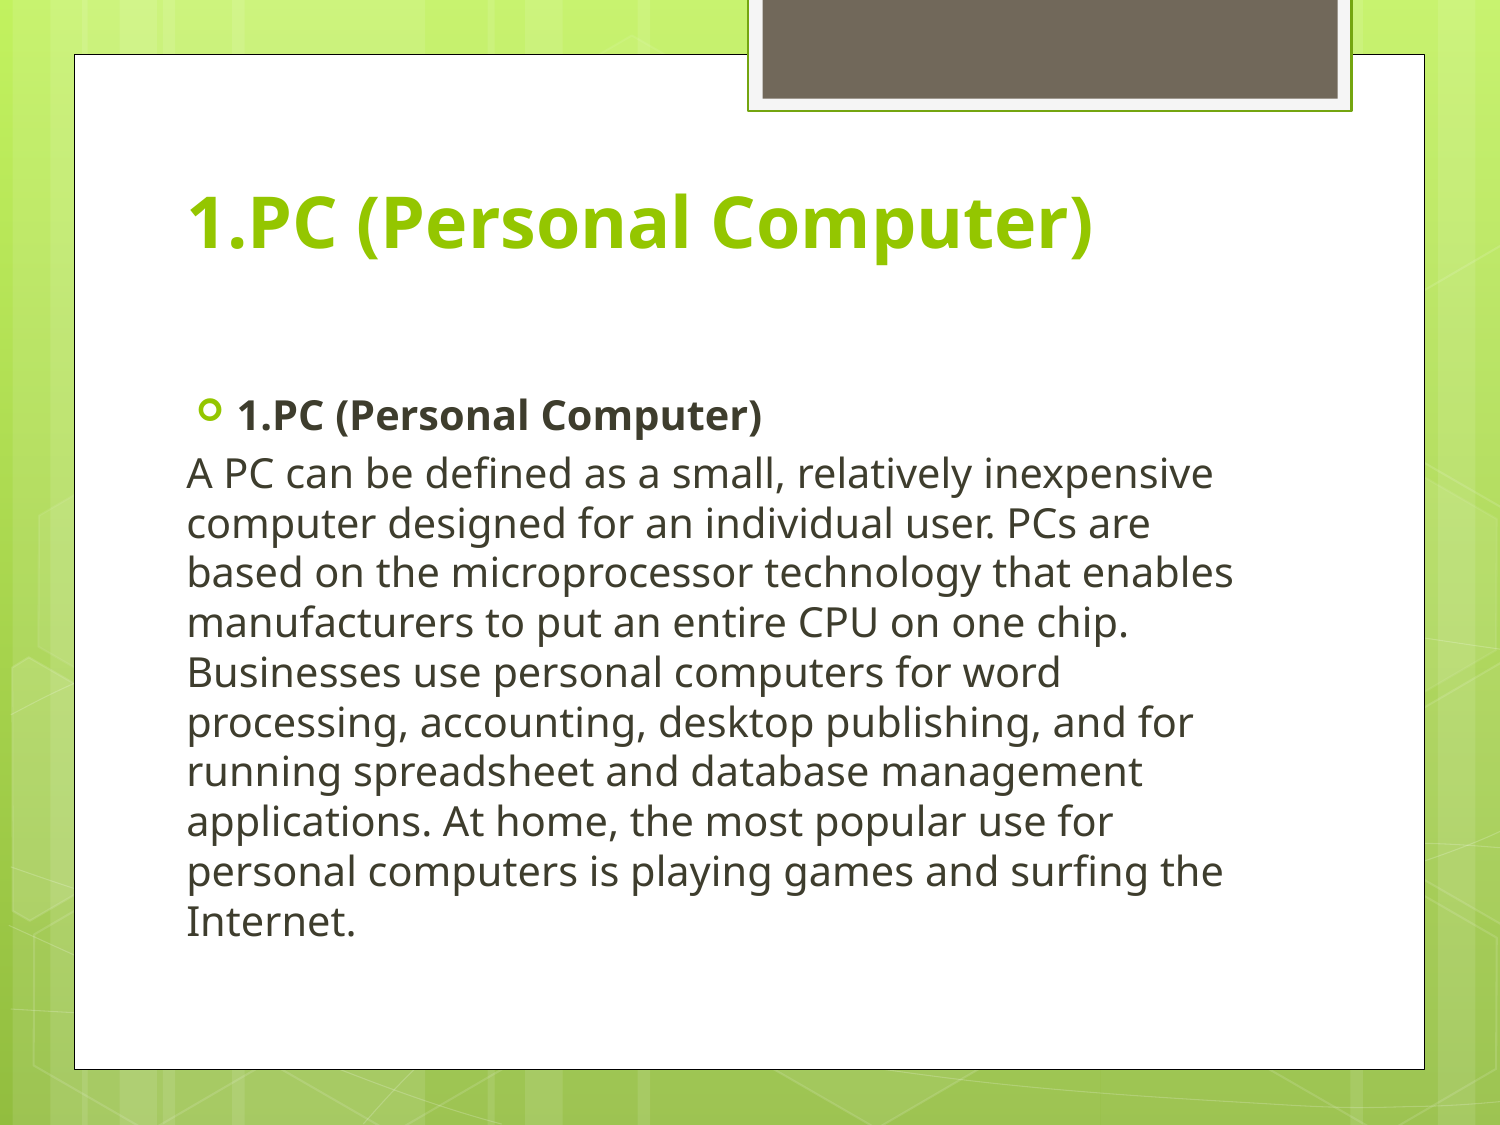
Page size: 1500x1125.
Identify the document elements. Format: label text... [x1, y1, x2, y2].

list 1.PC (Personal Computer) A PC can be defined as a small, relatively inexpensive computer designed for an individual user. PCs are based on the microprocessor technology that enables manufacturers to put an entire CPU on one chip. Businesses use personal computers for word processing, accounting, desktop publishing, and for running spreadsheet and database management applications. At home, the most popular use for personal computers is playing games and surfing the Internet. [171, 381, 1283, 957]
title 1.PC (Personal Computer) [171, 168, 1324, 357]
